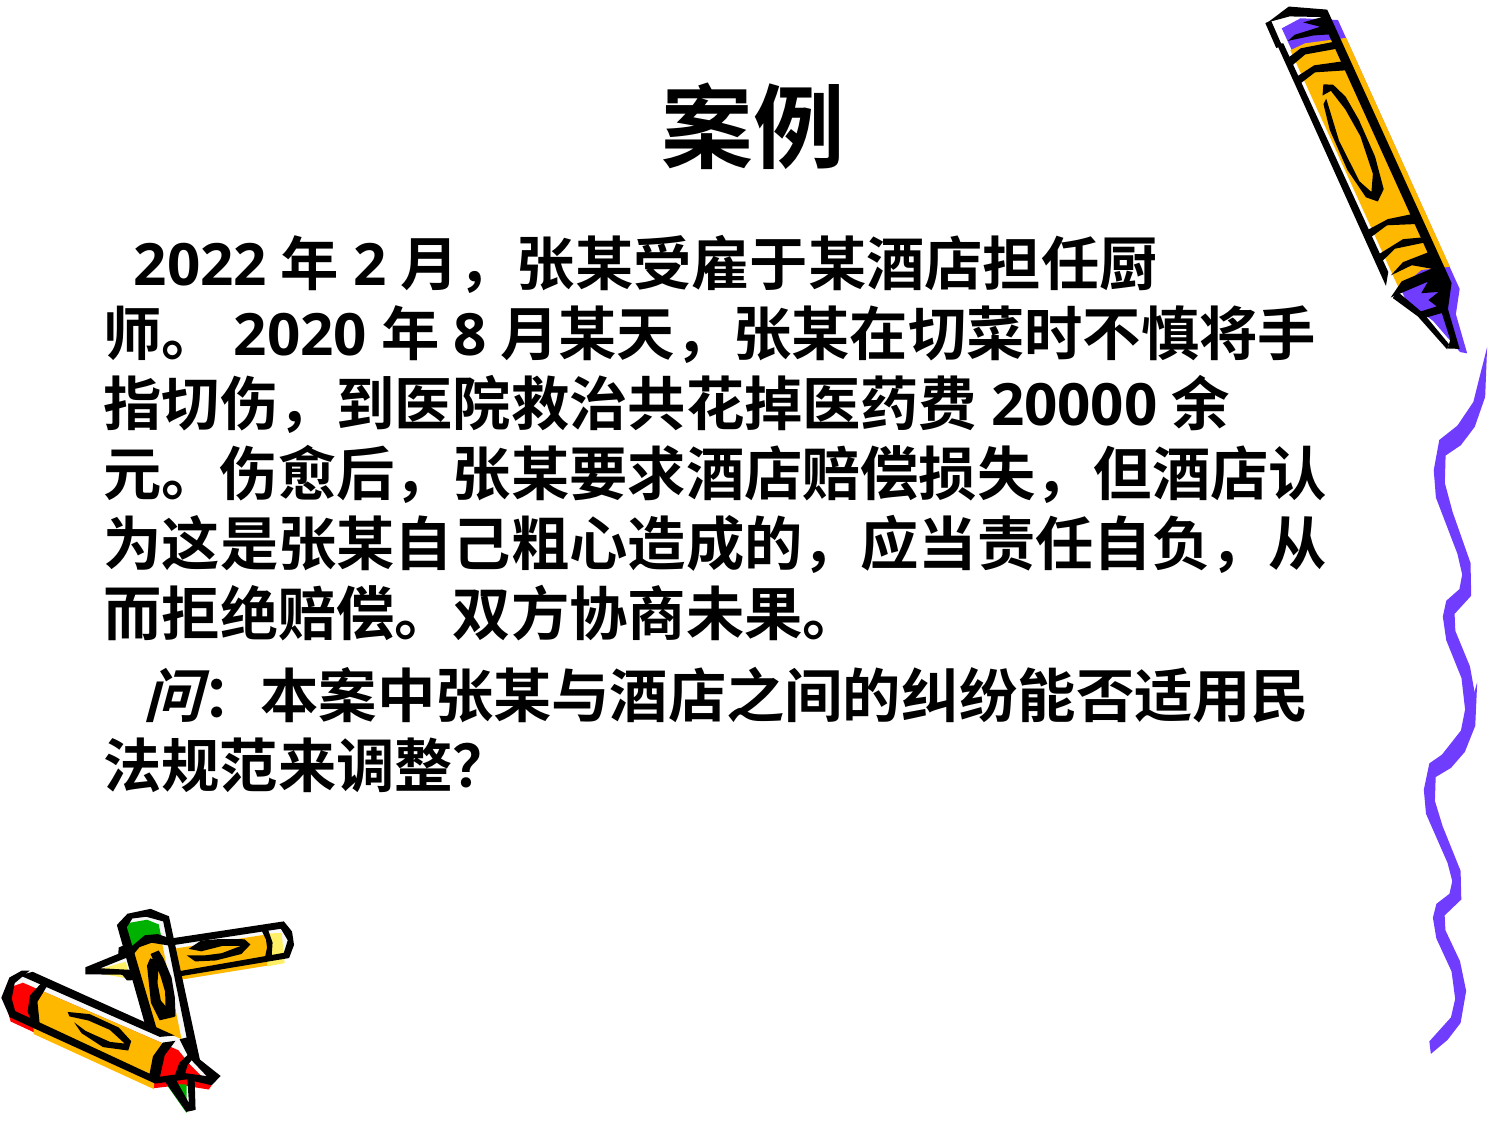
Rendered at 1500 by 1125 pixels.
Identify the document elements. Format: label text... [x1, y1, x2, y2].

list 2022年2月，张某受雇于某酒店担任厨师。2020年8月某天，张某在切菜时不慎将手指切伤，到医院救治共花掉医药费20000余元。伤愈后，张某要求酒店赔偿损失，但酒店认为这是张某自己粗心造成的，应当责任自负，从而拒绝赔偿。双方协商未果。 问：本案中张某与酒店之间的纠纷能否适用民法规范来调整？ [88, 219, 1345, 1009]
title 案例 [112, 24, 1395, 188]
